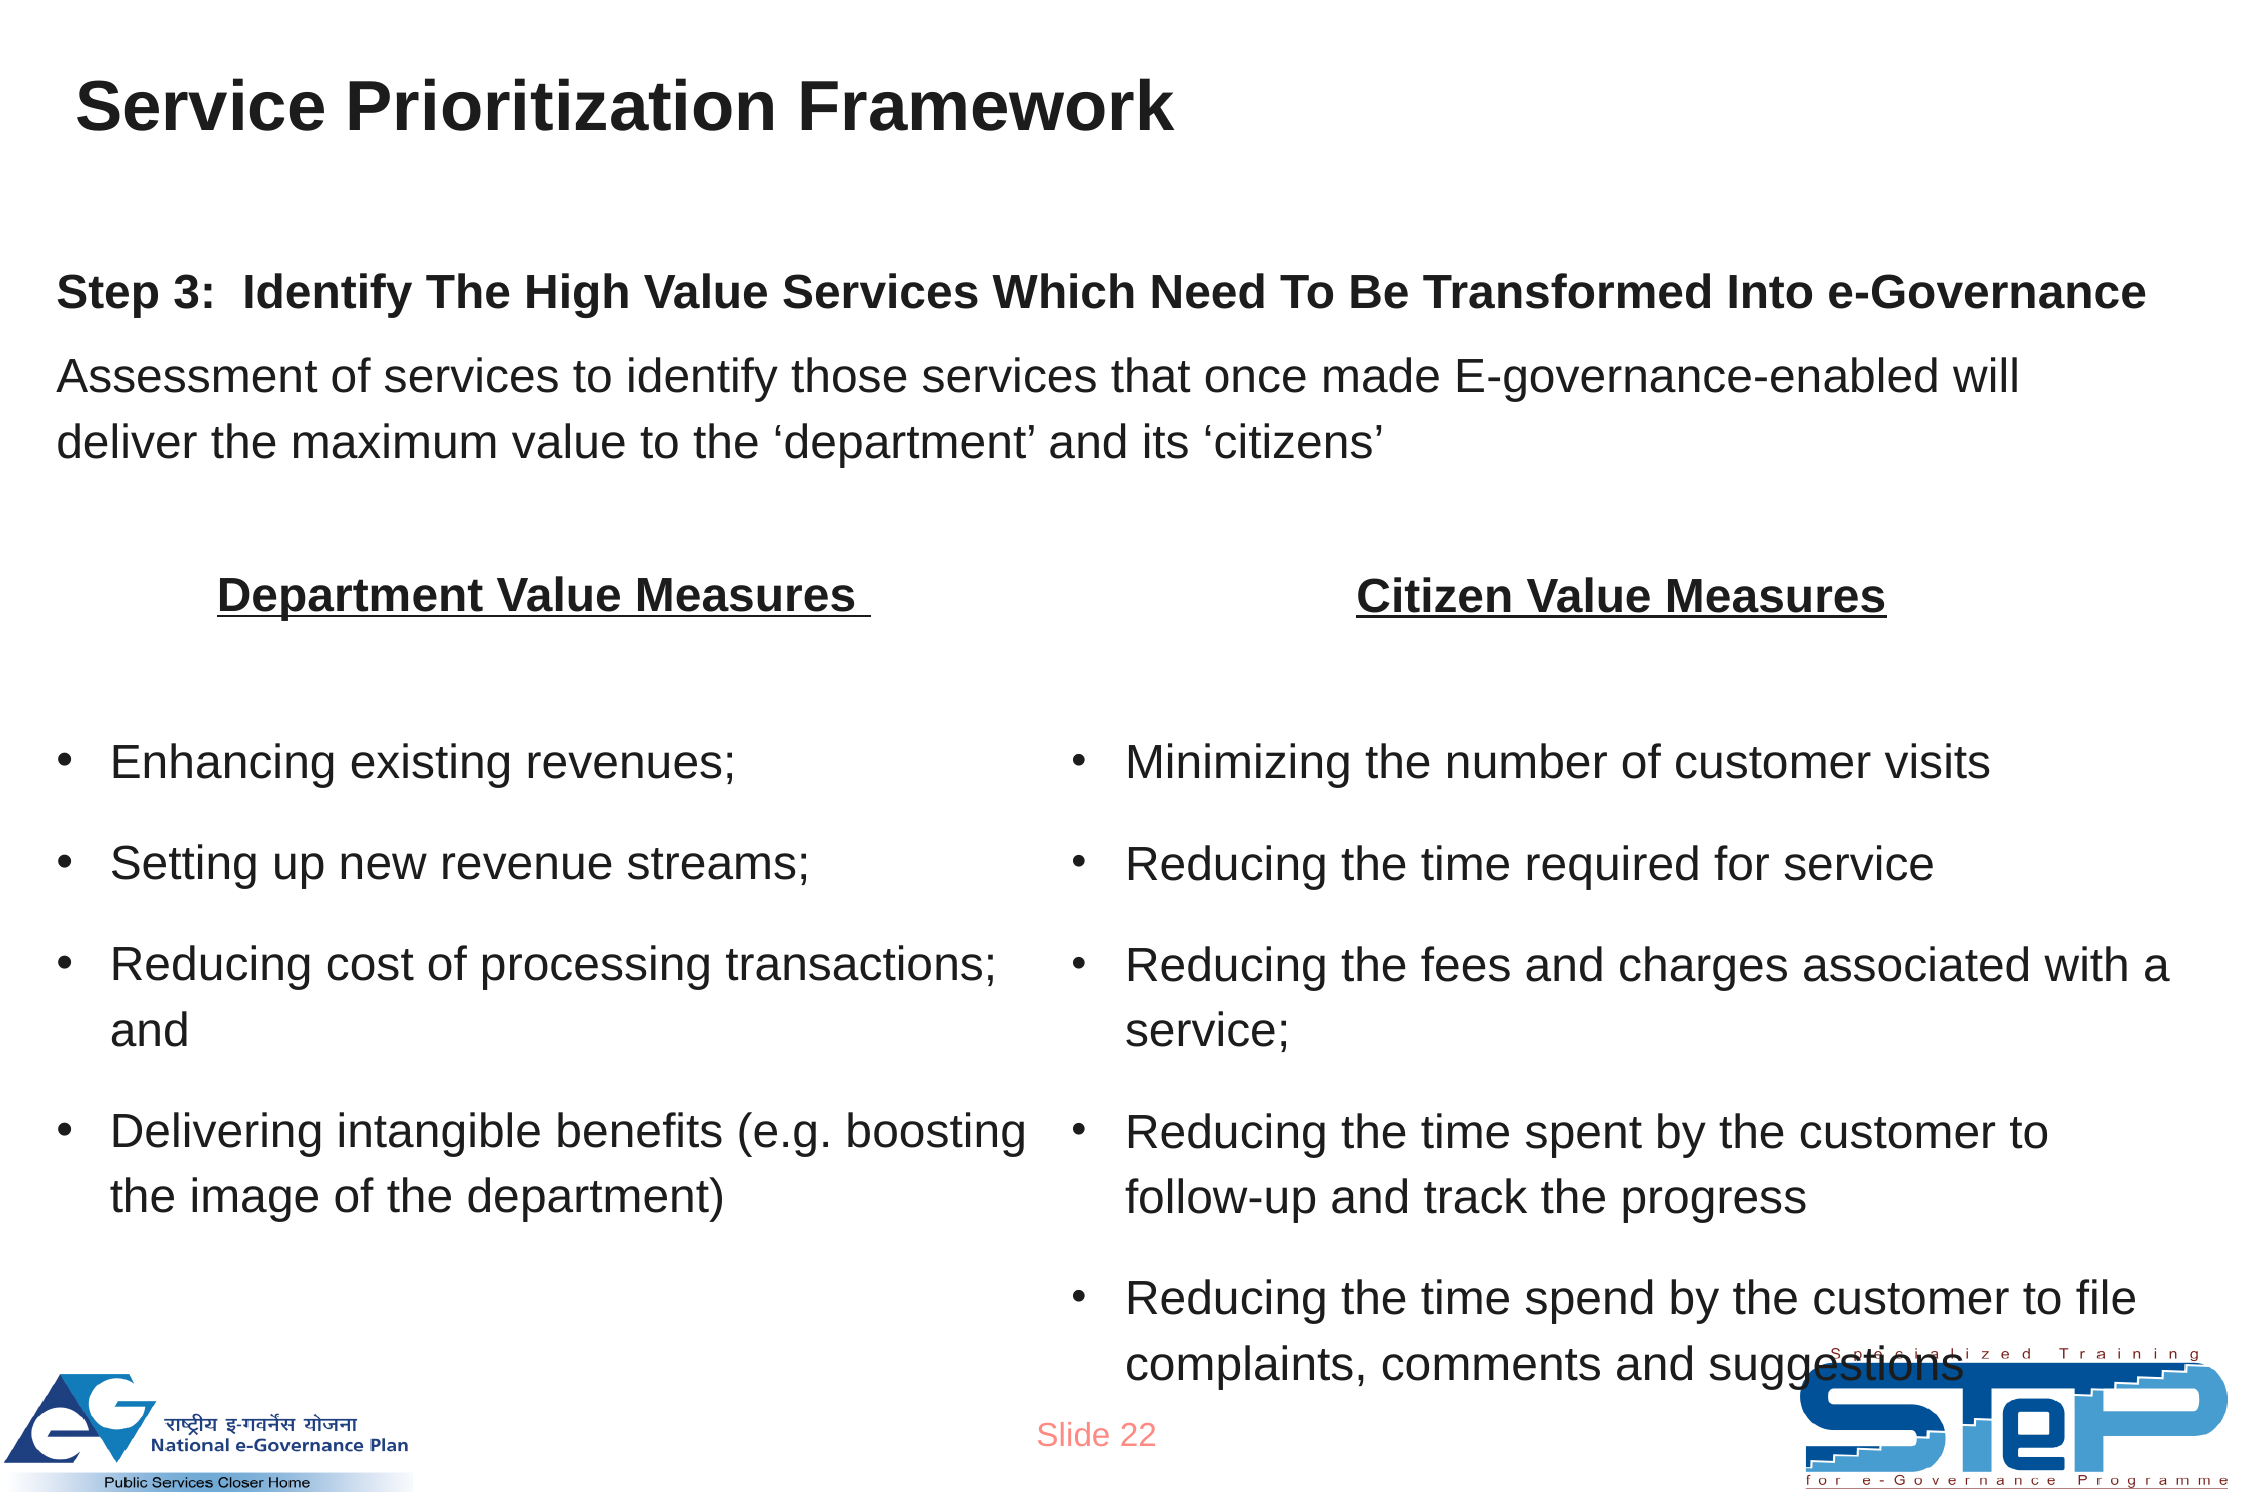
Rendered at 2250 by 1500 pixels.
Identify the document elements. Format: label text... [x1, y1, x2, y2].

text_box Department Value Measures Enhancing existing revenues; Setting up new revenue streams; Reducing cost of processing transactions; and Delivering intangible benefits (e.g. boosting the image of the department) [56, 555, 1032, 1296]
text_box Citizen Value Measures Minimizing the number of customer visits Reducing the time required for service Reducing the fees and charges associated with a service; Reducing the time spent by the customer to follow-up and track the progress Reducing the time spend by the customer to file complaints, comments and suggestions [1049, 545, 2194, 1401]
list Step 3: Identify The High Value Services Which Need To Be Transformed Into e-Governance Assessment of services to identify those services that once made E-governance-enabled will deliver the maximum value to the ‘department’ and its ‘citizens’ [56, 251, 2157, 553]
picture [3, 1374, 413, 1492]
picture [1800, 1348, 2228, 1489]
title Service Prioritization Framework [74, 59, 2119, 201]
